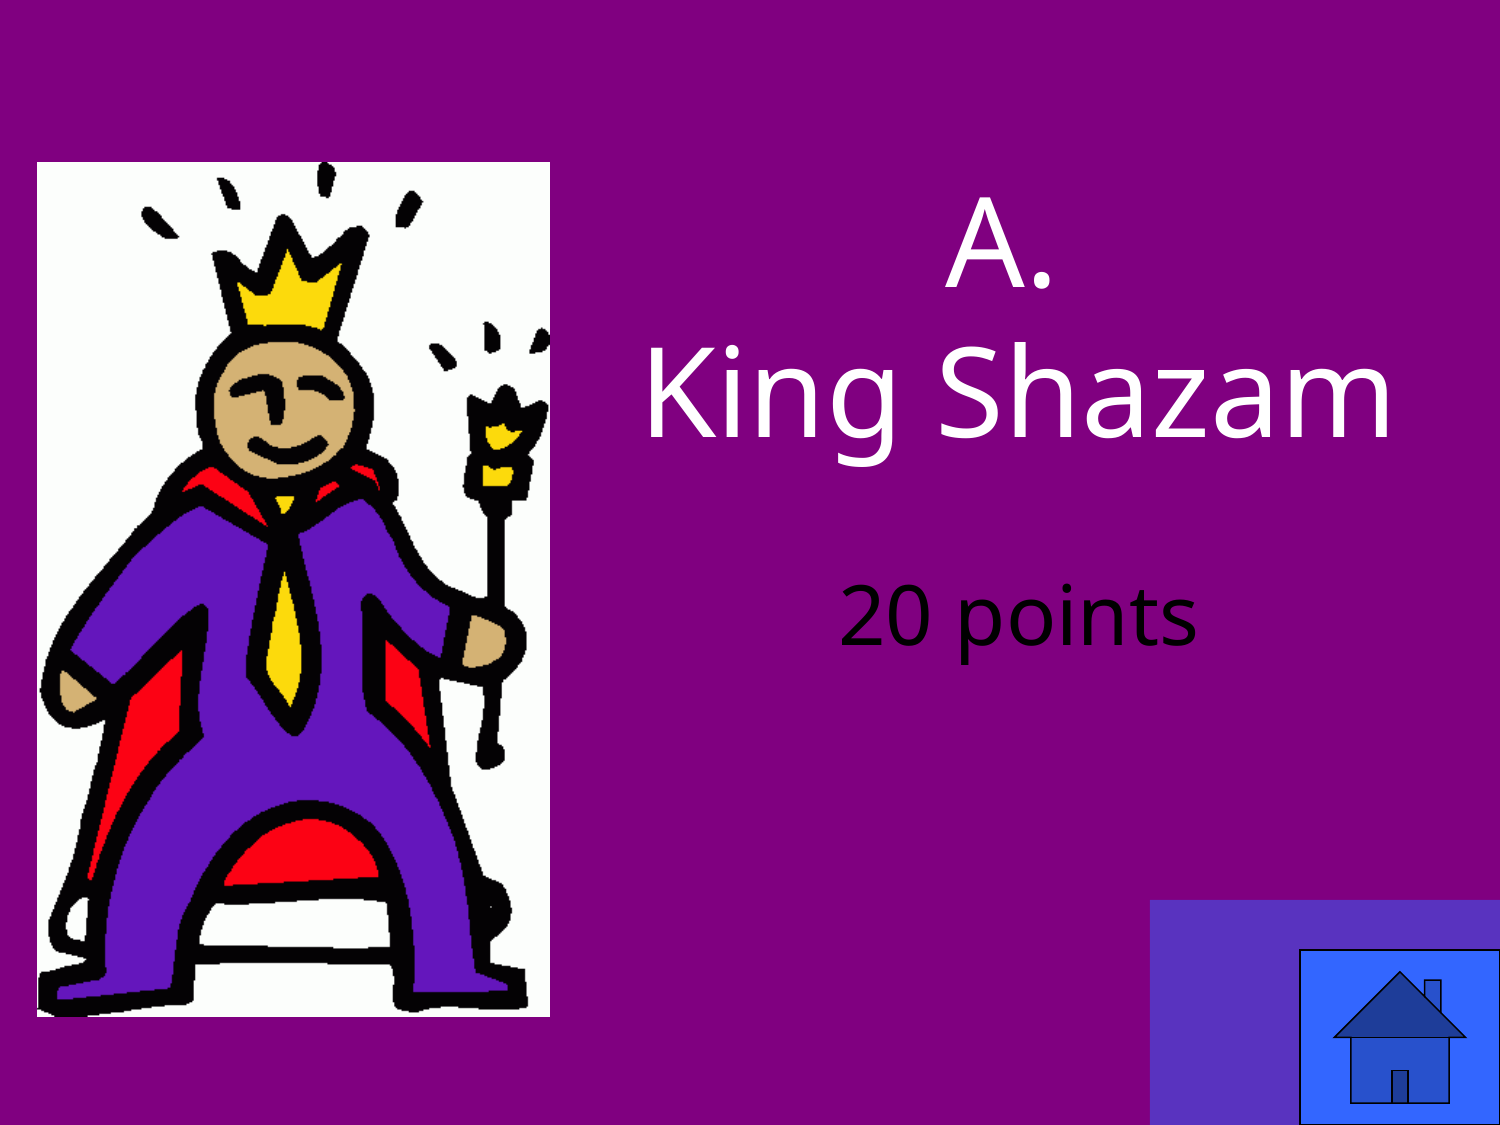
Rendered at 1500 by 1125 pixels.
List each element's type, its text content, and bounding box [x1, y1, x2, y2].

text_box [1149, 899, 1500, 1125]
text_box [1299, 950, 1500, 1125]
text_box A. King Shazam 20 points [474, 154, 1500, 670]
picture [37, 162, 551, 1017]
